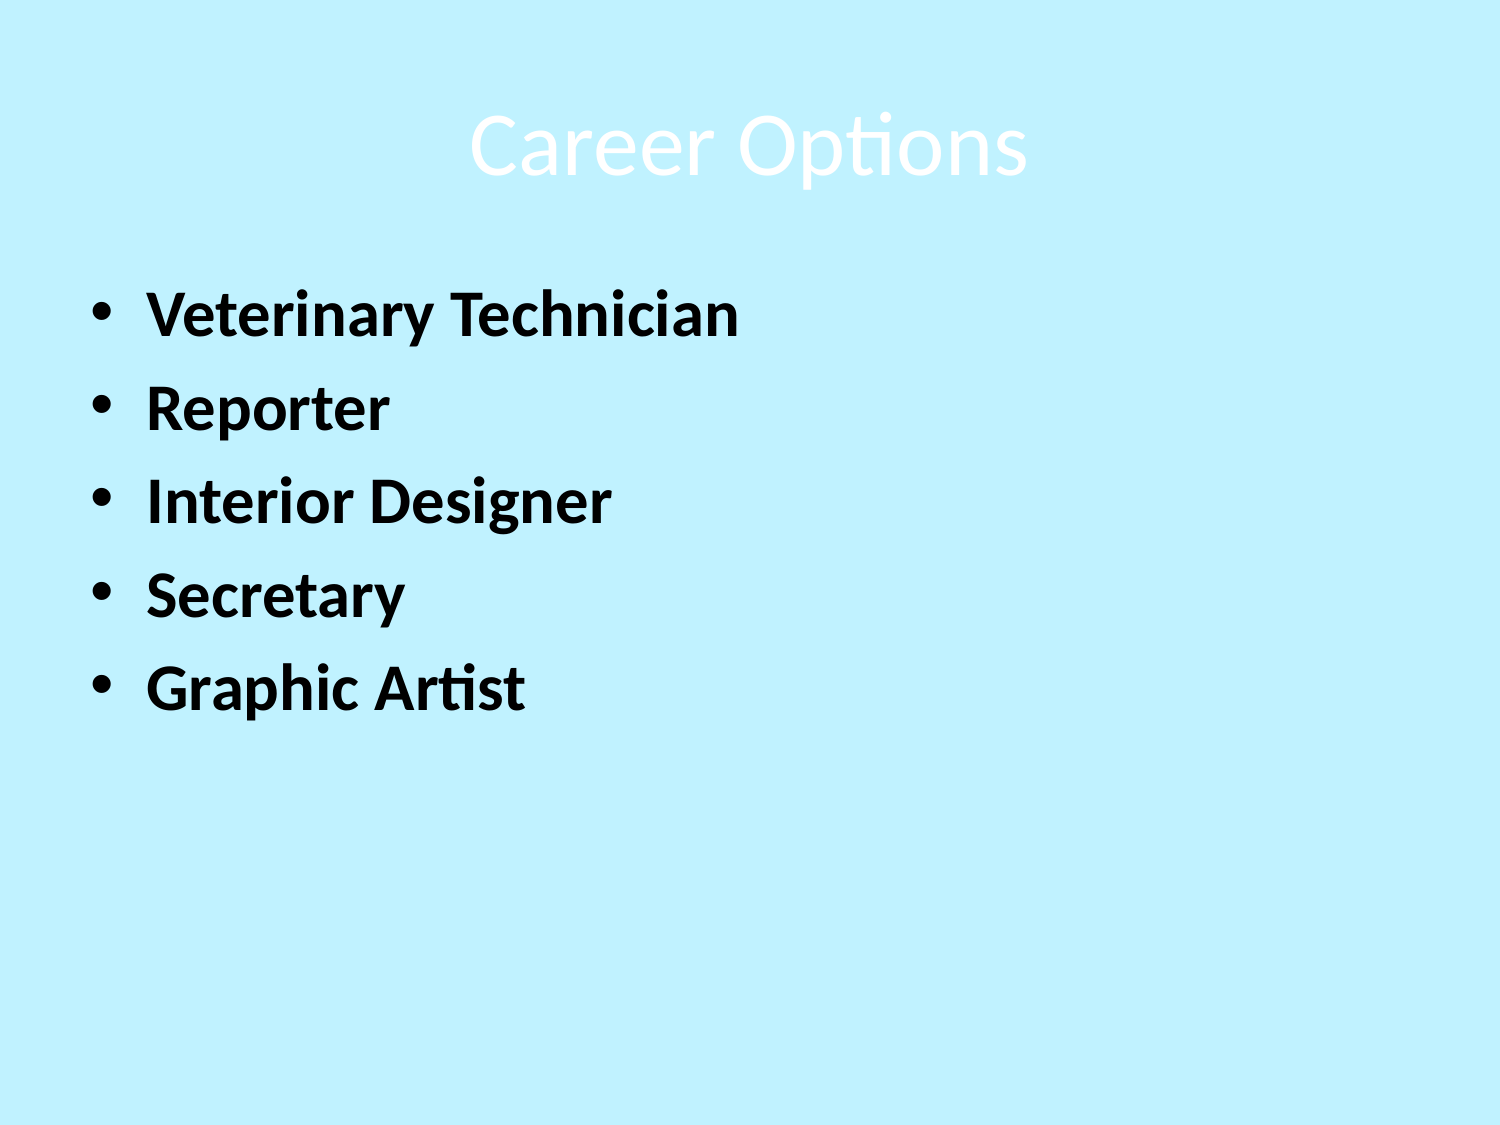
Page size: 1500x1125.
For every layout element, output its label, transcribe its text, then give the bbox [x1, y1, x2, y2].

list Veterinary Technician Reporter Interior Designer Secretary Graphic Artist [75, 262, 1425, 1005]
title Career Options [75, 45, 1425, 233]
